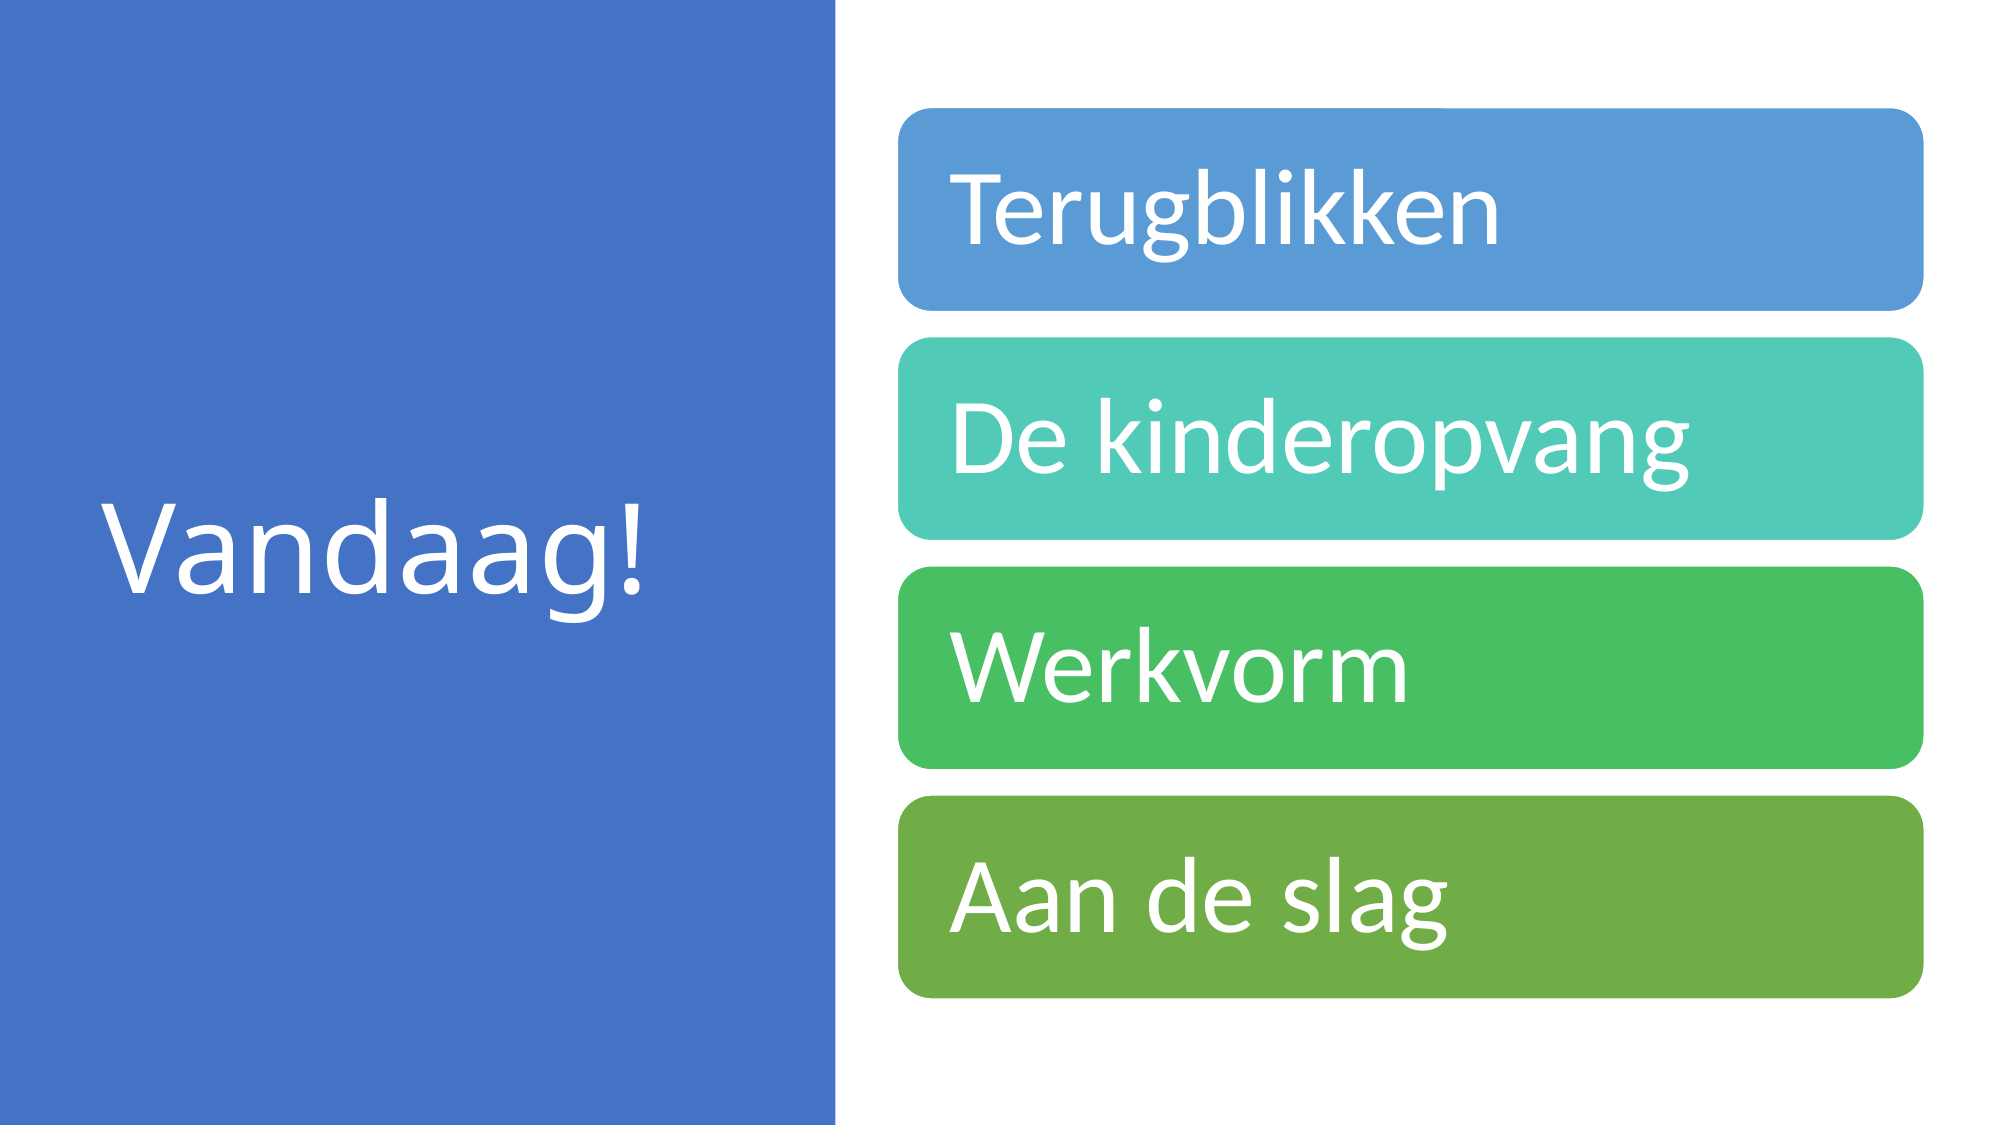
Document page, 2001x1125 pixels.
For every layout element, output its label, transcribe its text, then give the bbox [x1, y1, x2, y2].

title Vandaag! [86, 101, 711, 1005]
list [897, 101, 1925, 1005]
text_box [0, 0, 836, 1125]
